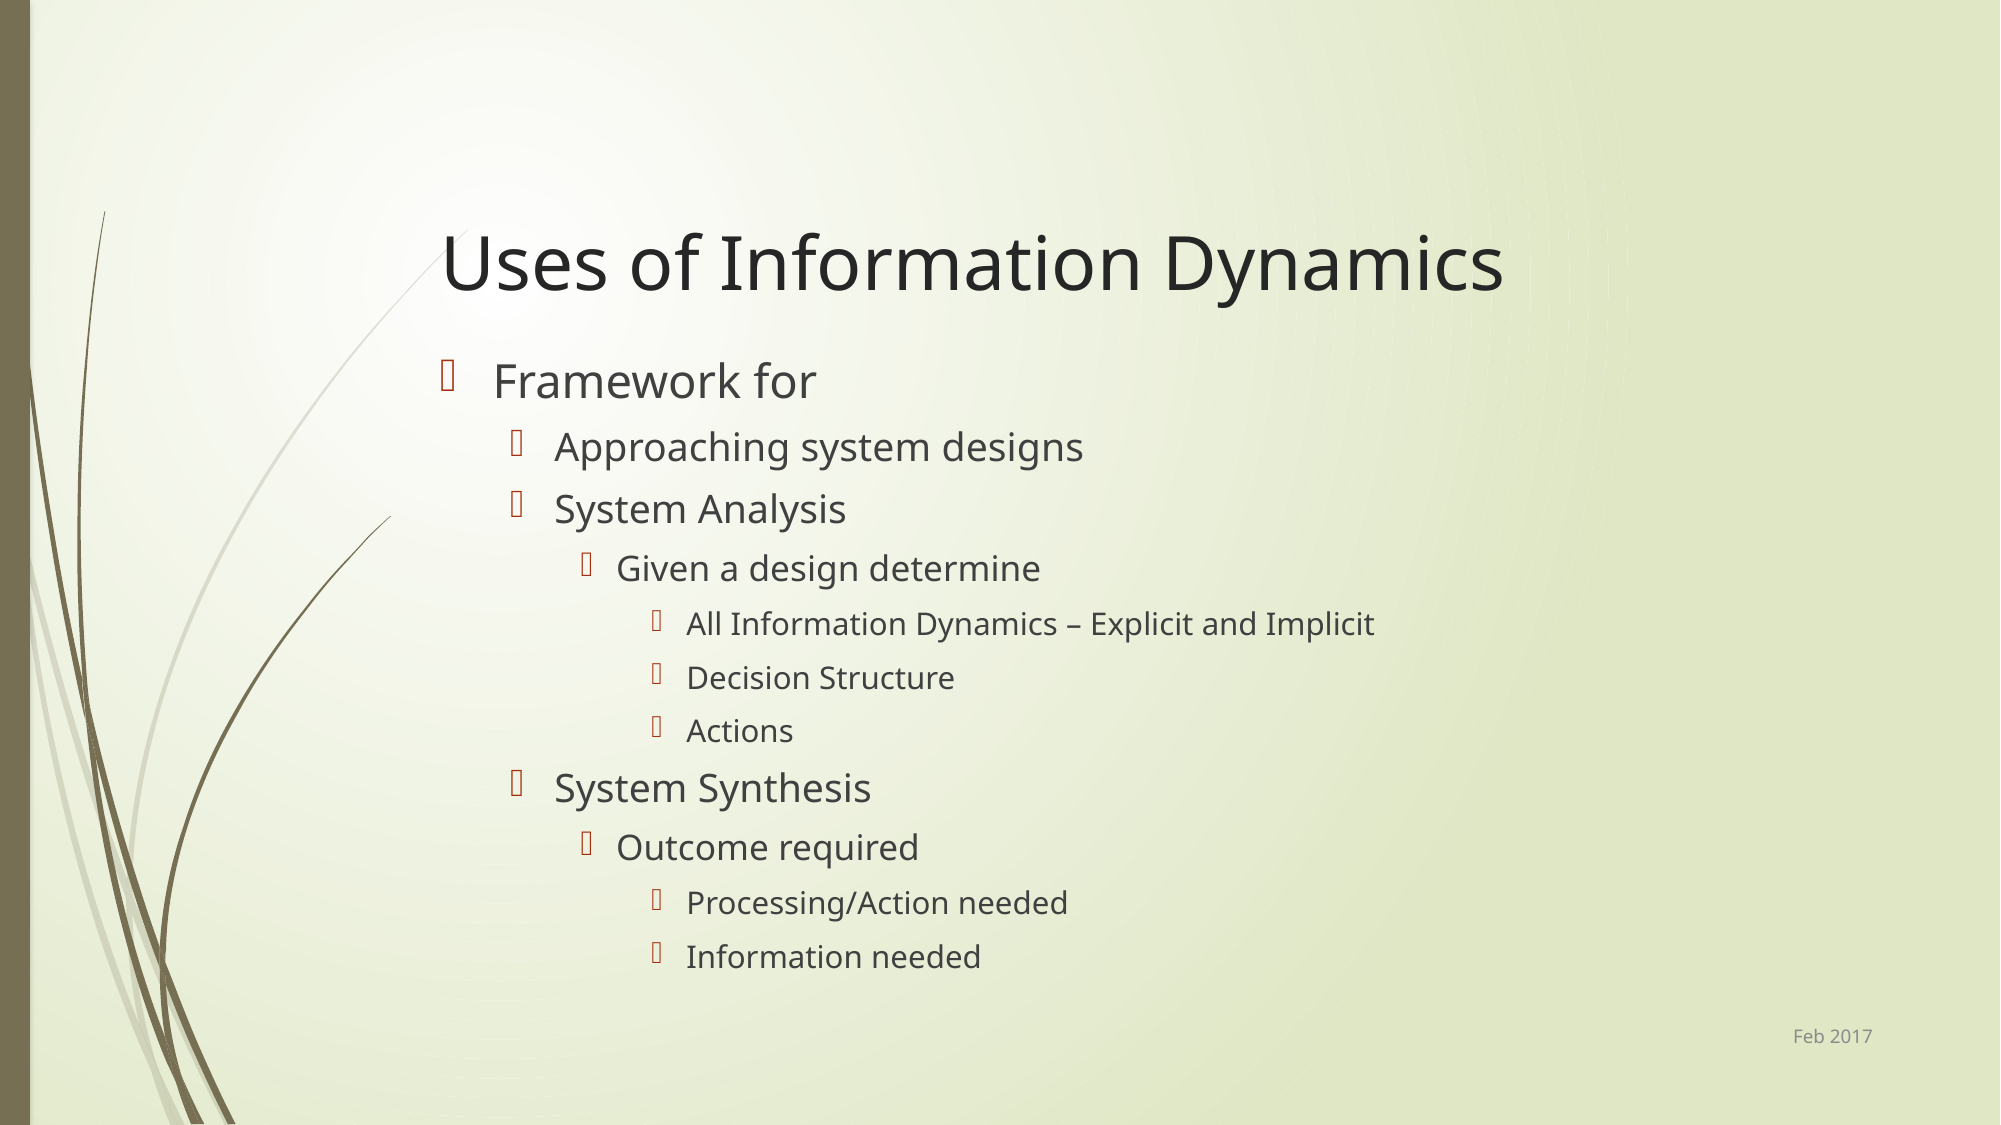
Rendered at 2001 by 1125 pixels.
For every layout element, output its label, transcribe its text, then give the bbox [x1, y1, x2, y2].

title Uses of Information Dynamics [425, 102, 1888, 313]
list Framework for Approaching system designs System Analysis Given a design determine All Information Dynamics – Explicit and Implicit Decision Structure Actions System Synthesis Outcome required Processing/Action needed Information needed [424, 350, 1888, 988]
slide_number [1699, 1005, 1888, 1067]
